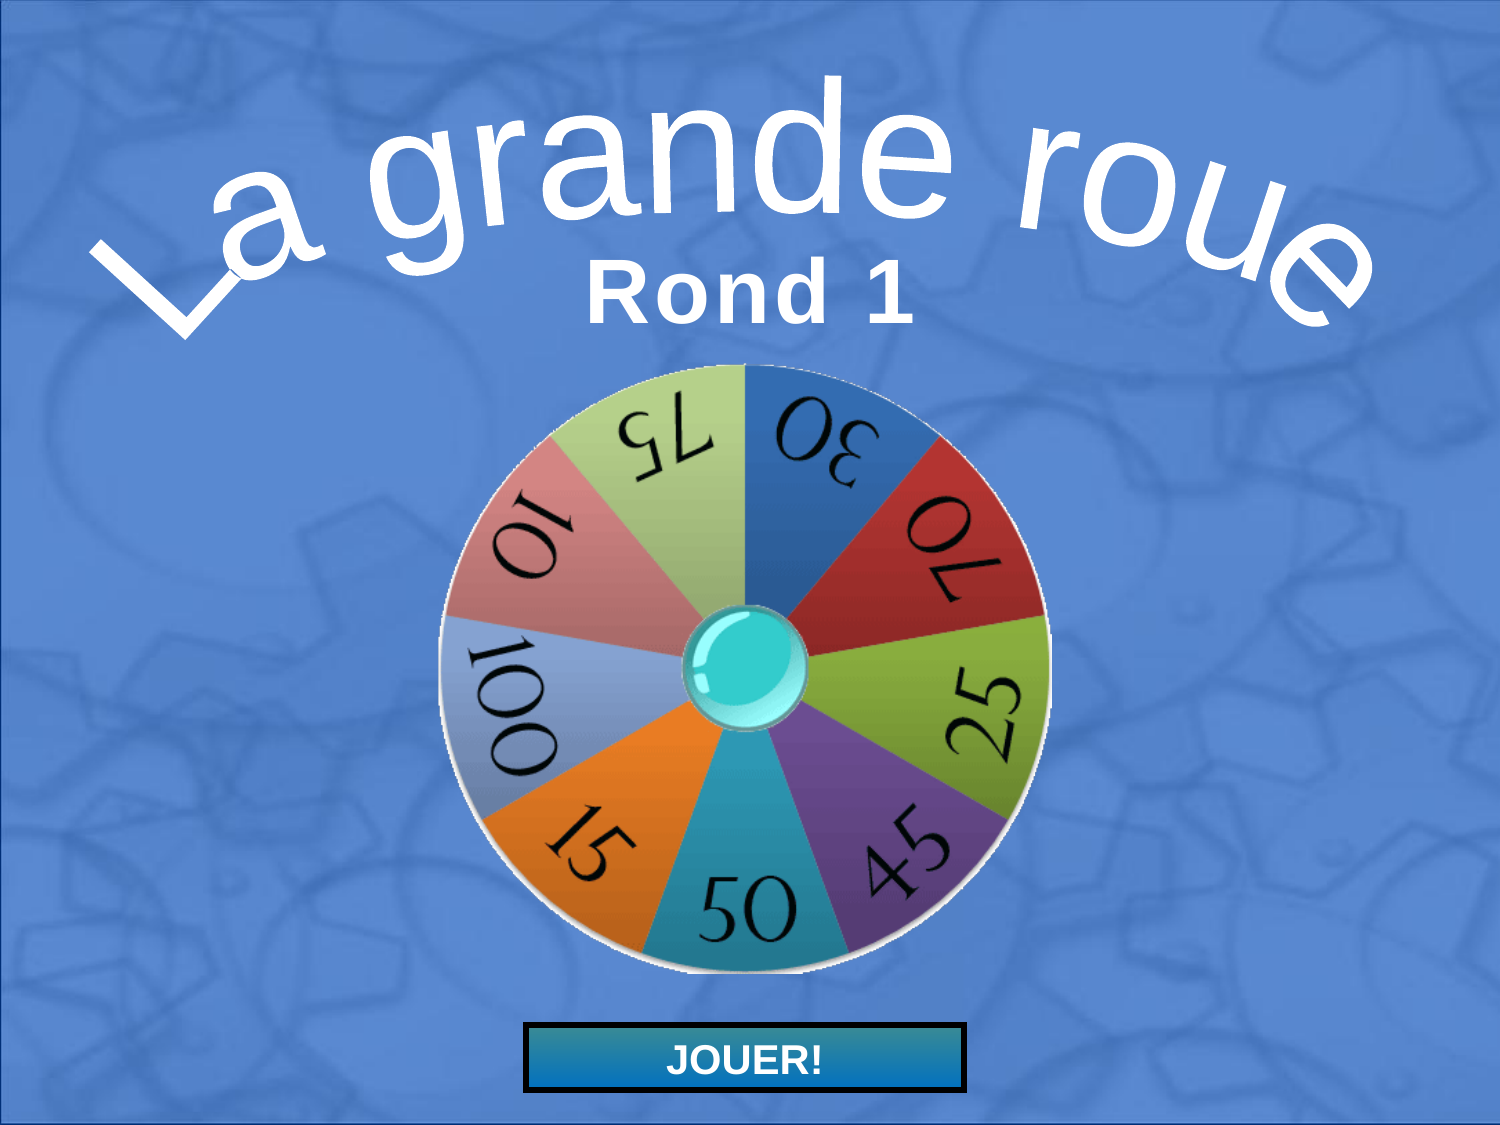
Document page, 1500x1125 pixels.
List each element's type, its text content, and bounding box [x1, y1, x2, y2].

text_box Rond 1 [569, 224, 931, 350]
text_box JOUER! [526, 1025, 964, 1090]
picture [0, 0, 1500, 1125]
